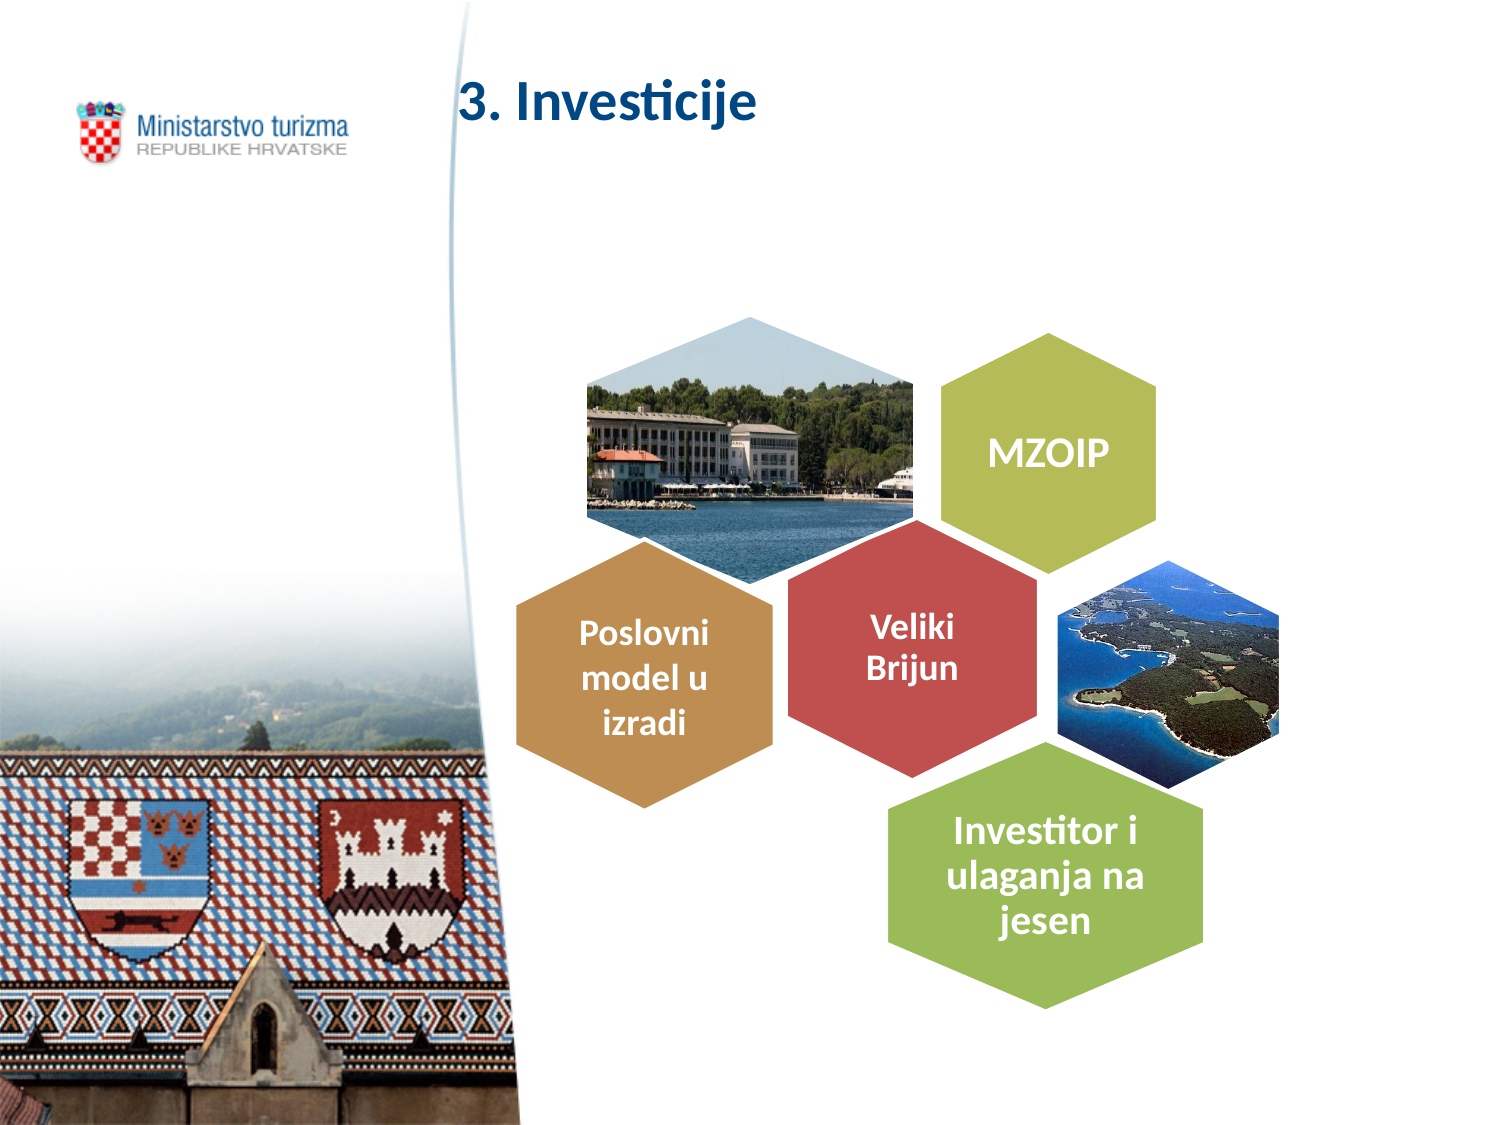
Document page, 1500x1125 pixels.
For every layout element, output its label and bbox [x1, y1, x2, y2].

text_box [489, 290, 1471, 1059]
picture [0, 0, 1500, 1125]
